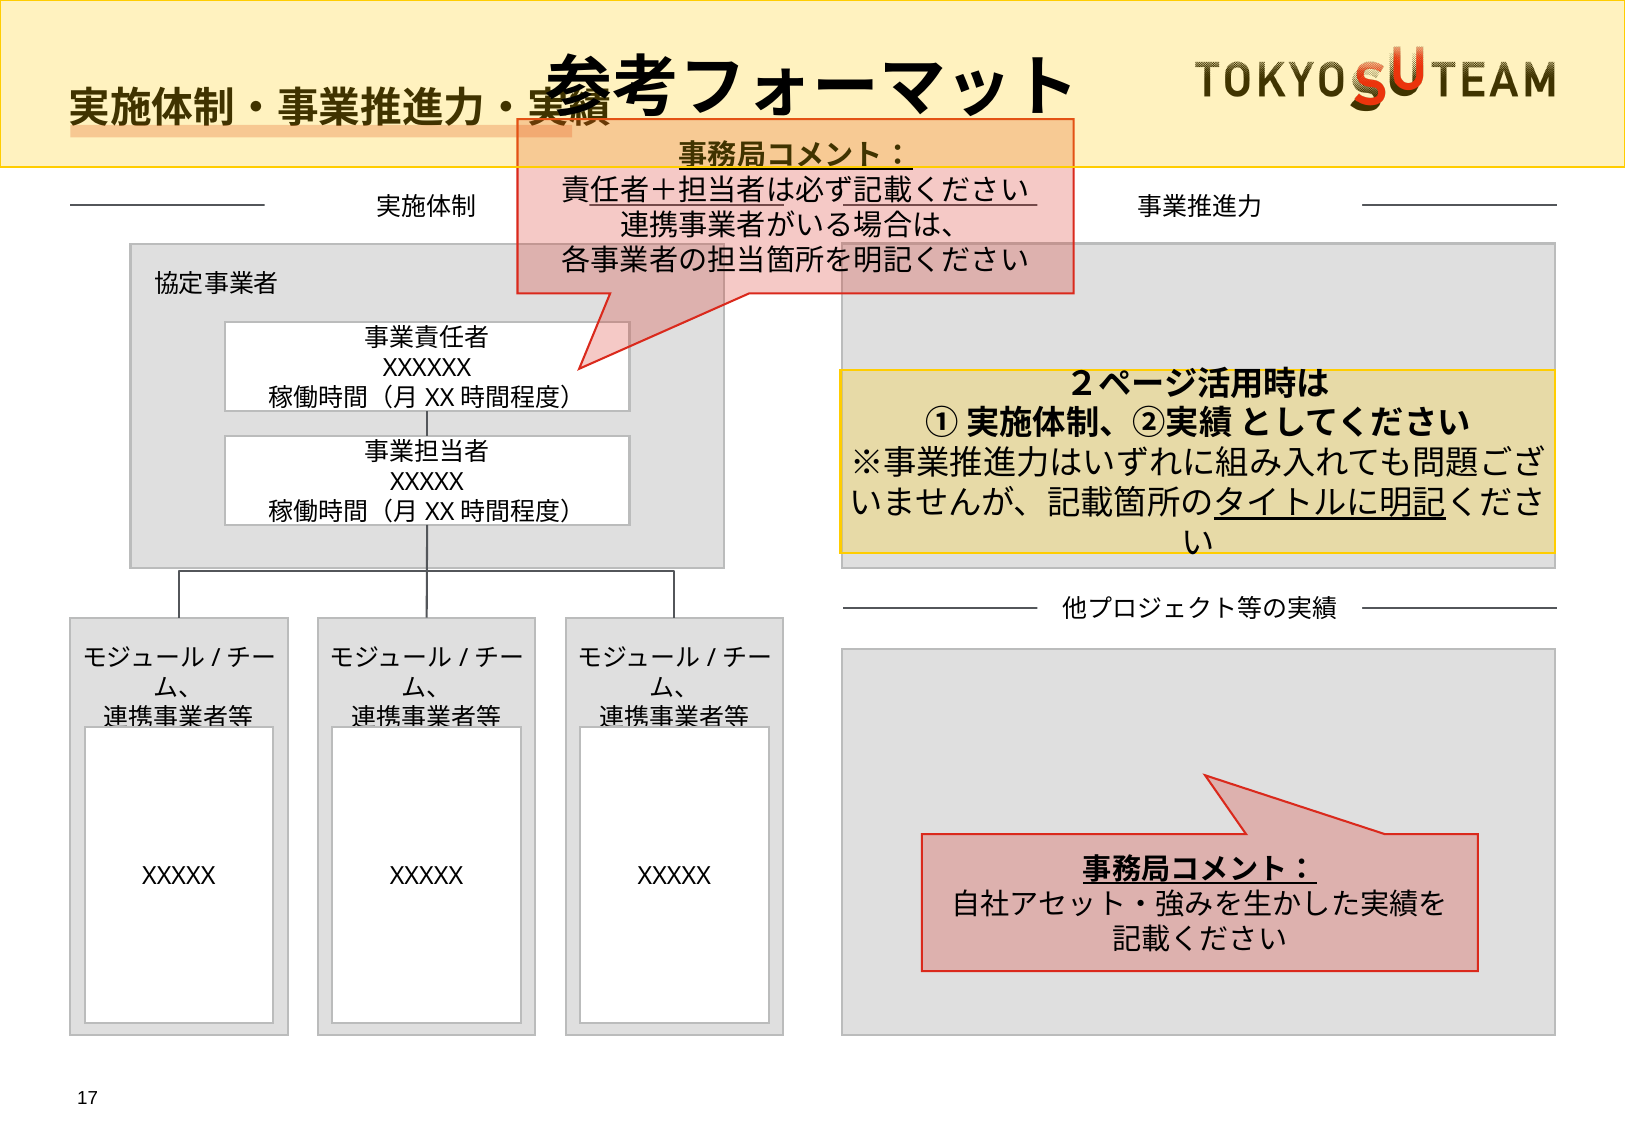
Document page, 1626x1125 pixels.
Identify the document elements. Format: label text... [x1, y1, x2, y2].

text_box [841, 648, 1556, 1035]
picture [1194, 45, 1557, 115]
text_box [842, 183, 1557, 226]
text_box 事業担当者 XXXXX 稼働時間（月XX時間程度） [224, 436, 630, 525]
text_box モジュール/チーム、 連携事業者等 [70, 617, 288, 1035]
text_box 協定事業者 [428, 305, 724, 569]
text_box 事務局コメント： 自社アセット・強みを生かした実績を 記載ください [921, 775, 1478, 972]
text_box [841, 243, 1556, 369]
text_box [504, 447, 598, 696]
slide_number 17 [68, 1080, 98, 1109]
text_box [256, 446, 350, 696]
text_box 参考フォーマット [0, 0, 1625, 167]
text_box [842, 586, 1557, 629]
text_box XXXXX [84, 726, 274, 1023]
text_box 事務局コメント： 責任者＋担当者は必ず記載ください 連携事業者がいる場合は、 各事業者の担当箇所を明記ください [517, 167, 1074, 369]
text_box 事業責任者 XXXXXX 稼働時間（月XX時間程度） [224, 322, 630, 411]
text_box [69, 183, 784, 226]
text_box [841, 553, 1556, 569]
text_box 協定事業者 [130, 243, 609, 569]
text_box モジュール/チーム、 連携事業者等 [318, 617, 536, 1035]
text_box モジュール/チーム、 連携事業者等 [565, 617, 784, 1035]
text_box XXXXX [580, 726, 769, 1023]
text_box XXXXX [332, 726, 521, 1023]
text_box ２ページ活用時は ①実施体制、②実績 としてください ※事業推進力はいずれに組み入れても問題ございませんが、記載箇所のタイトルに明記ください [840, 369, 1556, 553]
